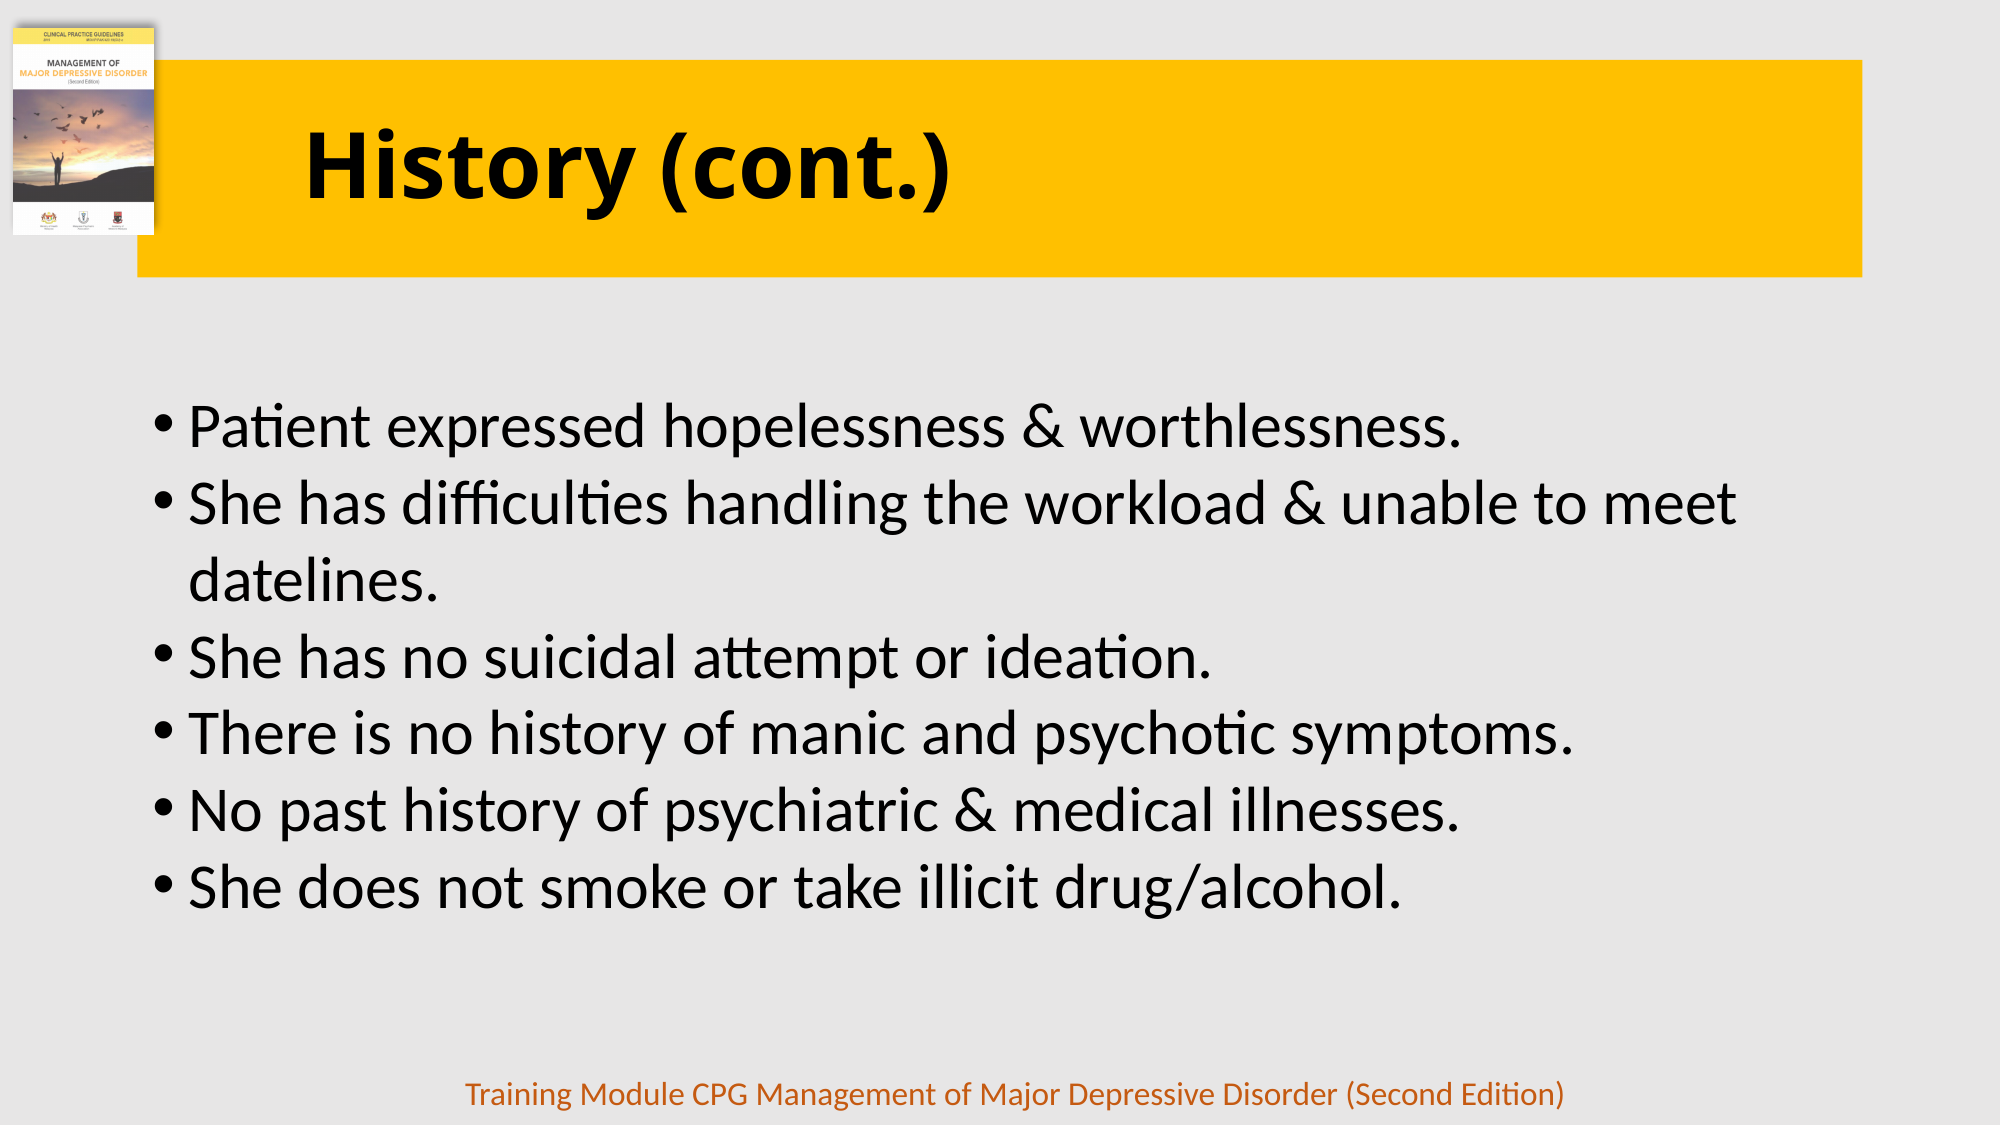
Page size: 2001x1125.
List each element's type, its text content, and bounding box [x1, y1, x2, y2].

title History (cont.) [137, 59, 1863, 278]
text_box Training Module CPG Management of Major Depressive Disorder (Second Edition) [450, 1065, 1832, 1120]
list Patient expressed hopelessness & worthlessness. She has difficulties handling the workload & unable to meet datelines. She has no suicidal attempt or ideation. There is no history of manic and psychotic symptoms. No past history of psychiatric & medical illnesses. She does not smoke or take illicit drug/alcohol. [137, 299, 1863, 1014]
picture [13, 28, 154, 235]
